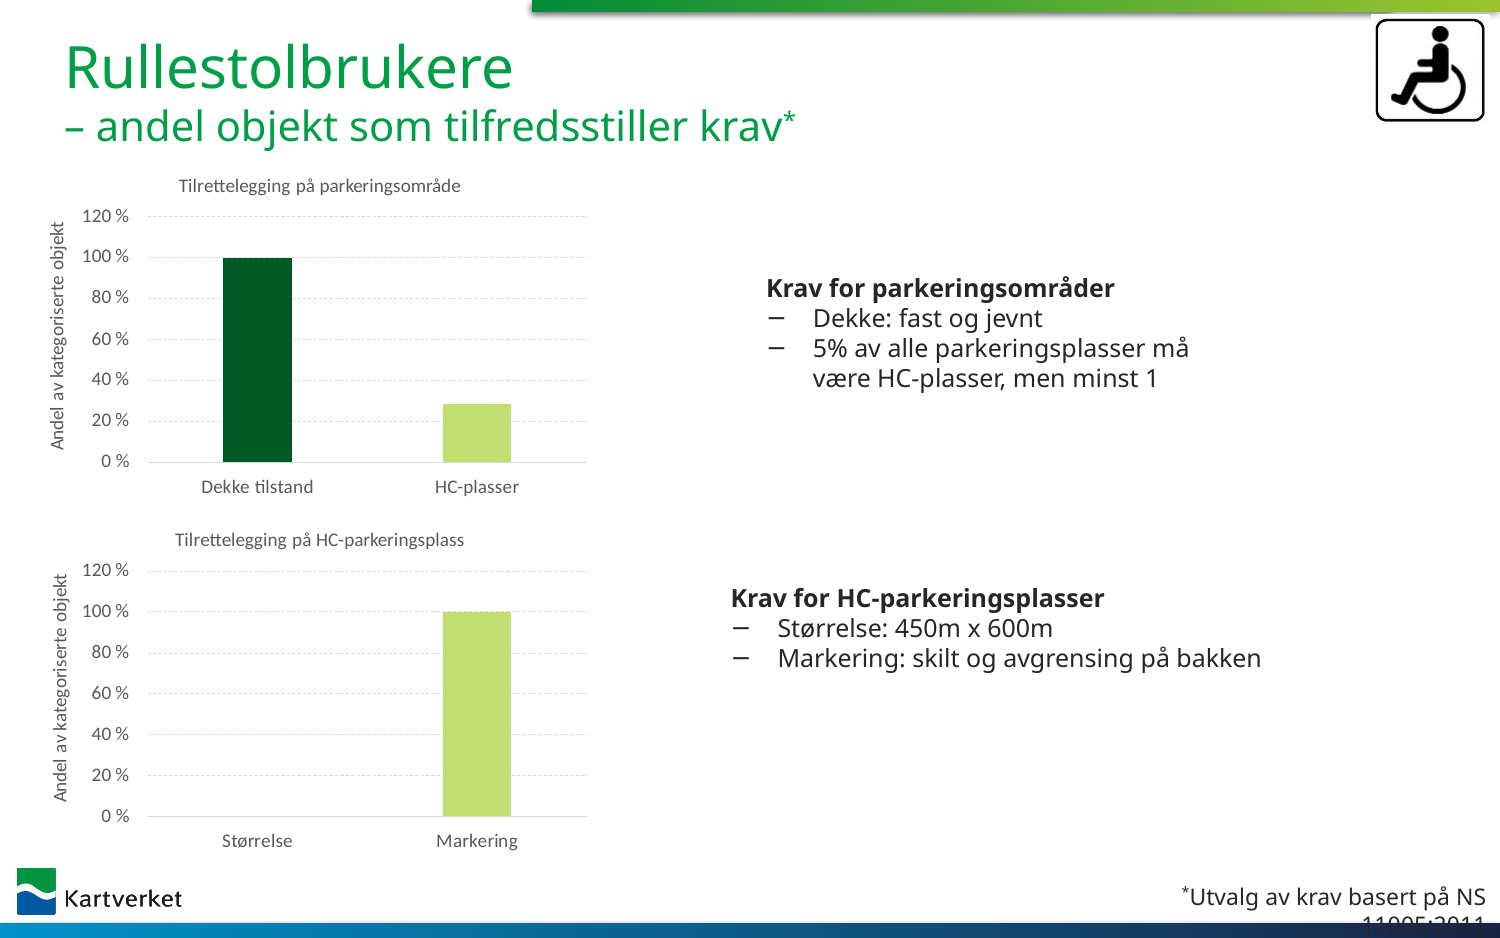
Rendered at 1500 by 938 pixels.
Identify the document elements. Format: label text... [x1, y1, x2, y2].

text_box Krav for parkeringsområder Dekke: fast og jevnt 5% av alle parkeringsplasser må være HC-plasser, men minst 1 [751, 264, 1232, 400]
picture [41, 520, 598, 859]
text_box Rullestolbrukere – andel objekt som tilfredsstiller krav* [49, 23, 1431, 158]
text_box *Utvalg av krav basert på NS 11005:2011 [1068, 873, 1500, 938]
picture [1371, 13, 1491, 127]
picture [41, 166, 598, 505]
text_box Krav for HC-parkeringsplasser Størrelse: 450m x 600m Markering: skilt og avgrensing på bakken [715, 574, 1278, 680]
